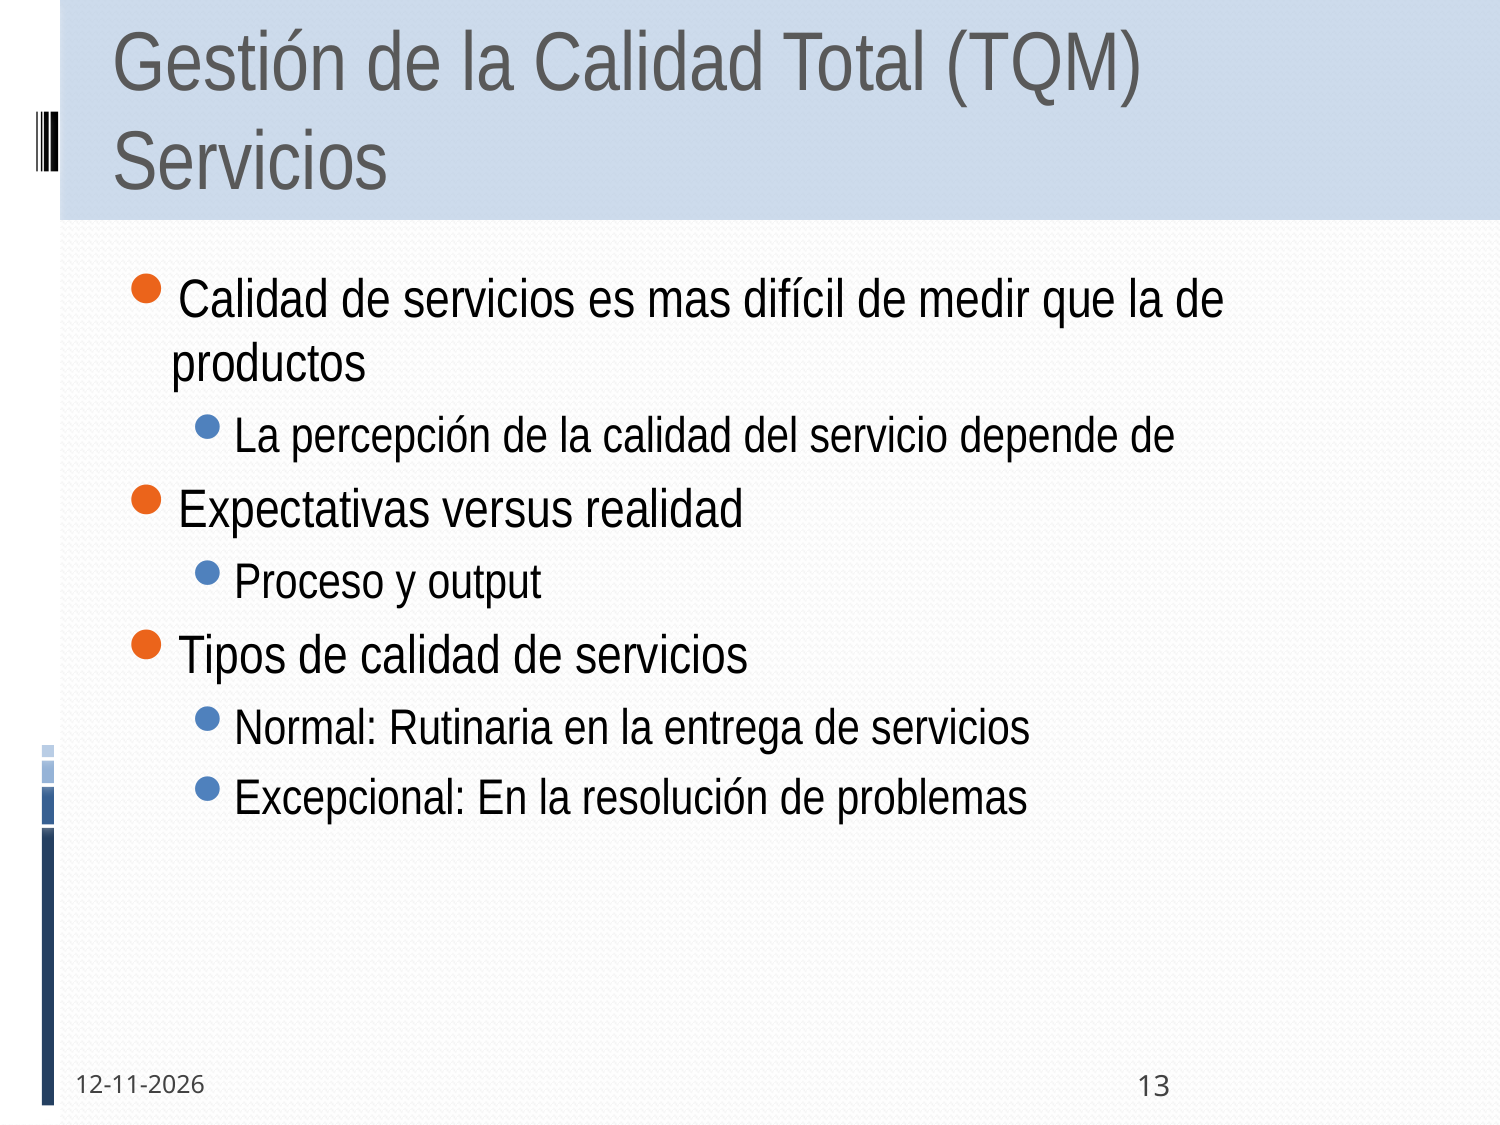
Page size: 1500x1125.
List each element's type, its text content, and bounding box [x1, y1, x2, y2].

slide_number 13 [1045, 1046, 1171, 1107]
list Calidad de servicios es mas difícil de medir que la de productos La percepción de la calidad del servicio depende de Expectativas versus realidad Proceso y output Tipos de calidad de servicios Normal: Rutinaria en la entrega de servicios Excepcional: En la resolución de problemas [111, 255, 1436, 1038]
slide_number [75, 1042, 243, 1103]
title Gestión de la Calidad Total (TQM) Servicios [111, 18, 1436, 207]
